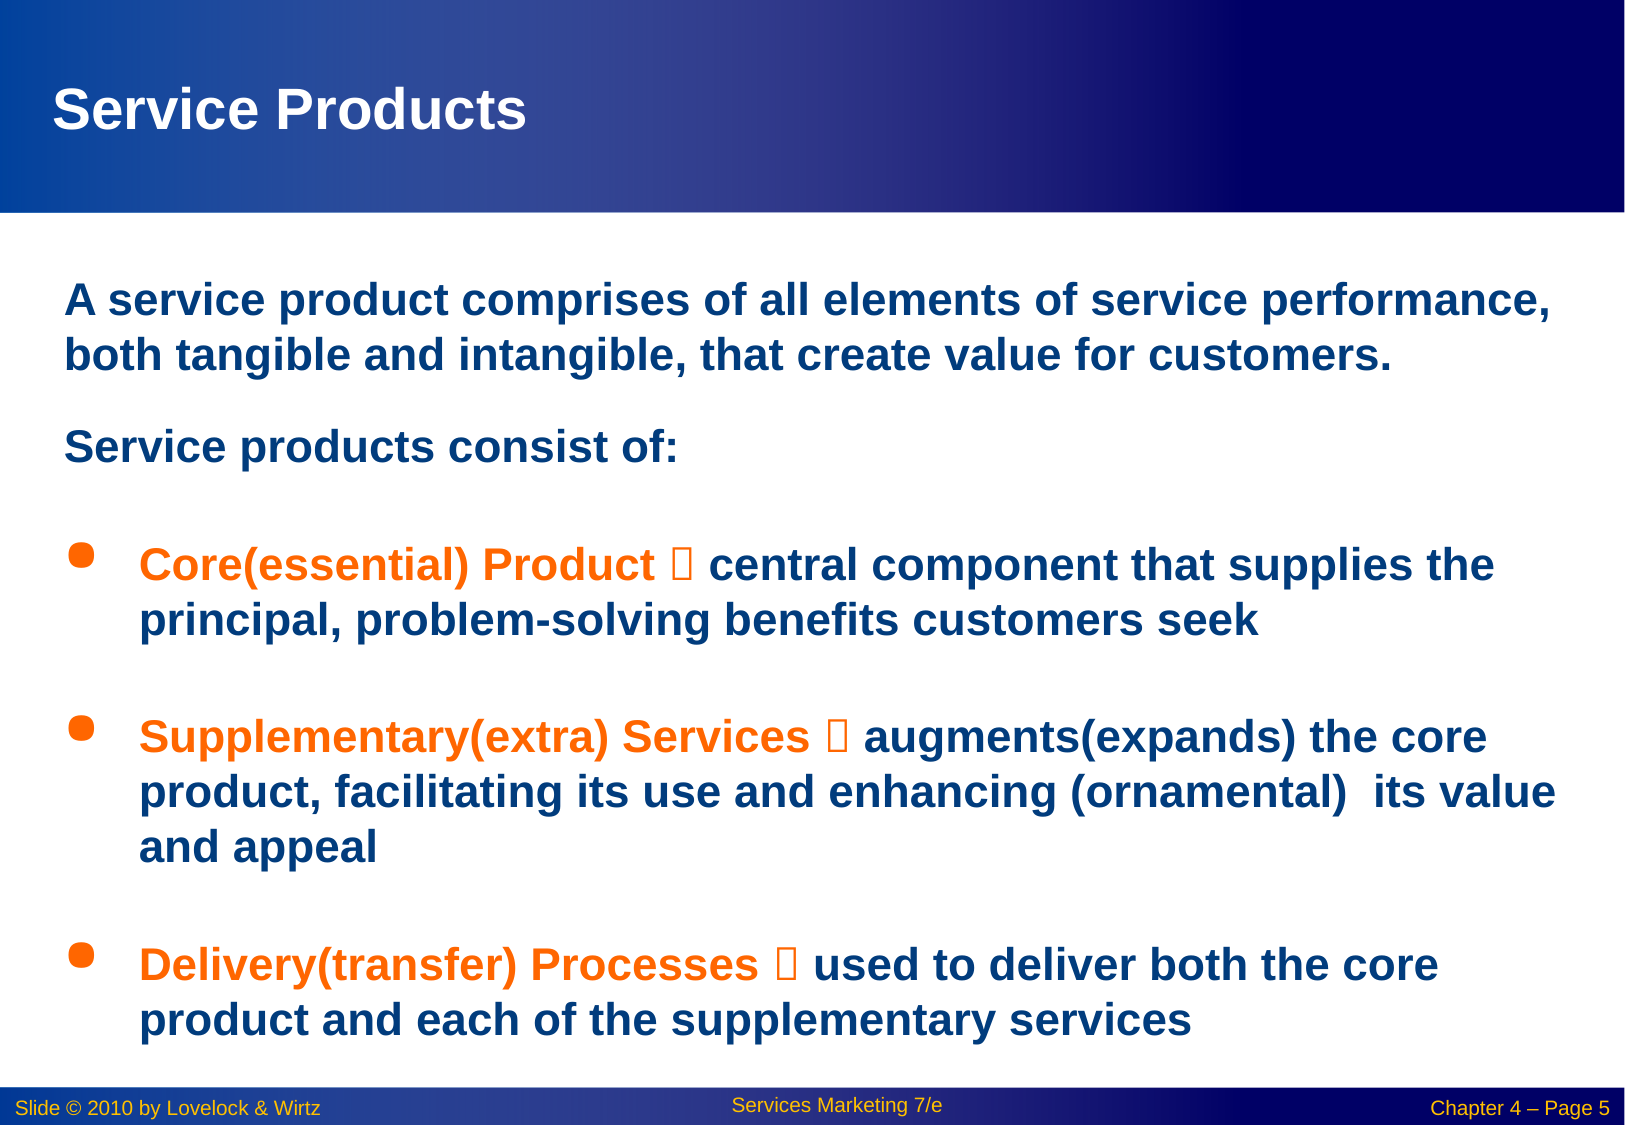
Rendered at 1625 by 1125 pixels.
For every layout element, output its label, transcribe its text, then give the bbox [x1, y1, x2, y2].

list A service product comprises of all elements of service performance, both tangible and intangible, that create value for customers. Service products consist of: Core(essential) Product  central component that supplies the principal, problem-solving benefits customers seek Supplementary(extra) Services  augments(expands) the core product, facilitating its use and enhancing (ornamental) its value and appeal Delivery(transfer) Processes  used to deliver both the core product and each of the supplementary services [49, 261, 1588, 1051]
title Service Products [36, 37, 1088, 176]
